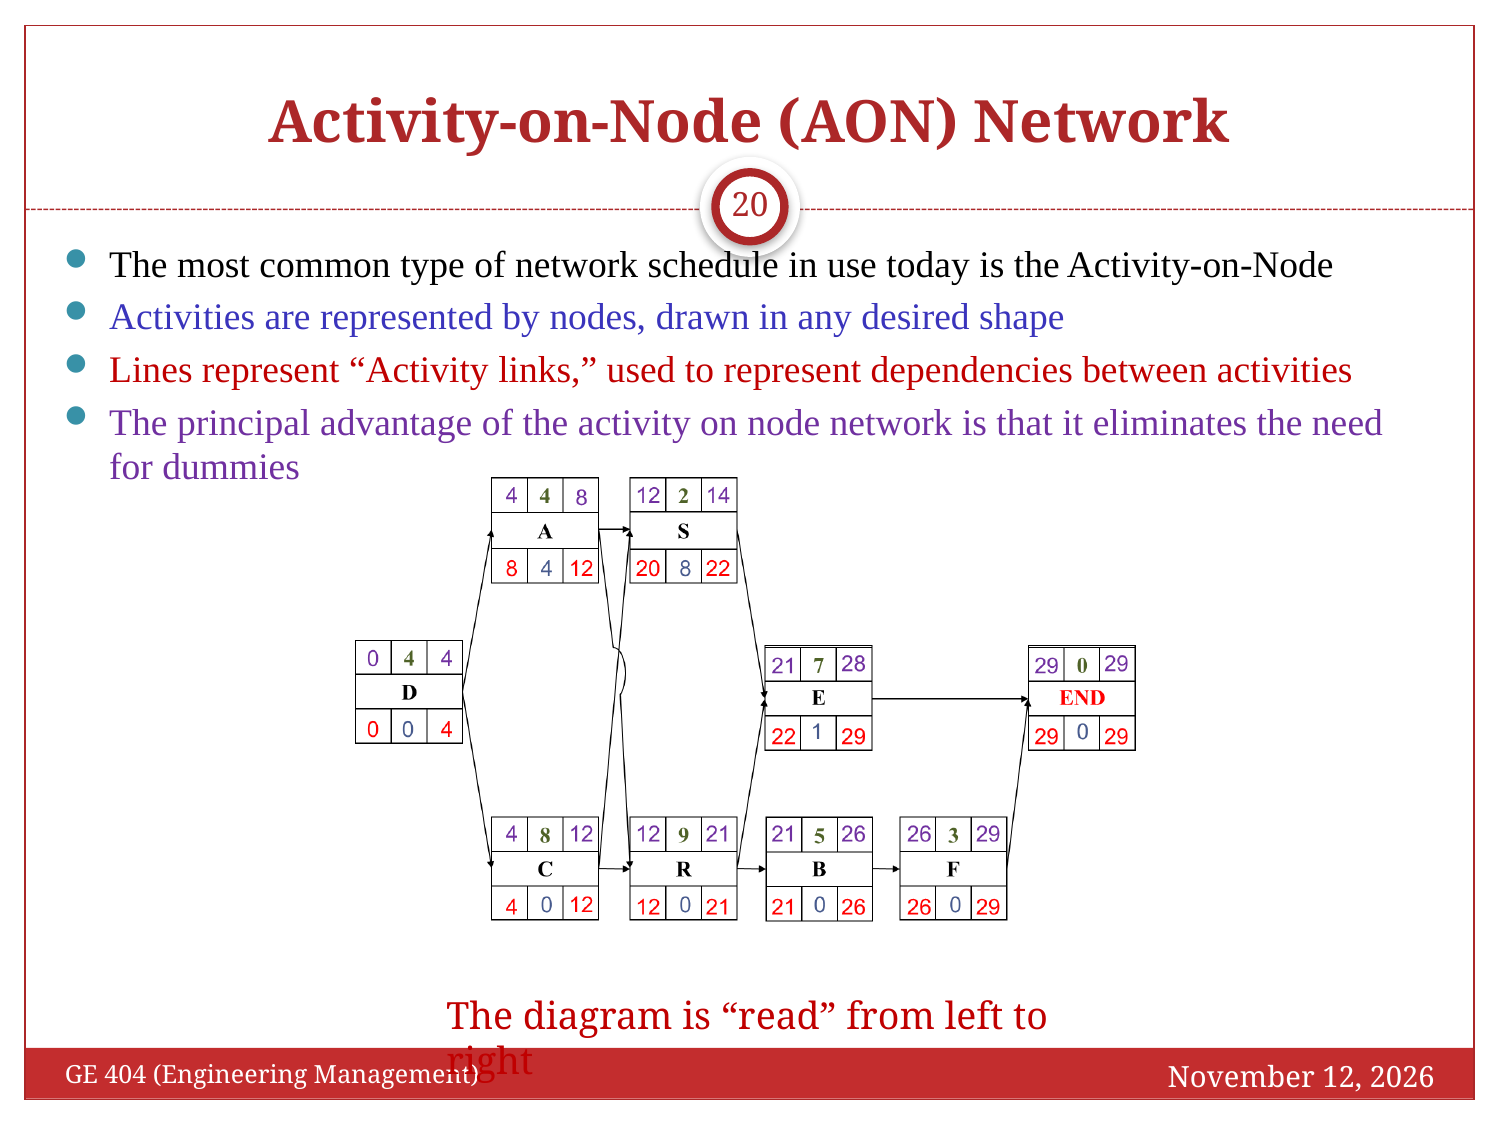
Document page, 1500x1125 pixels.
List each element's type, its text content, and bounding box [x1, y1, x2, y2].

footer GE 404 (Engineering Management) [50, 1051, 638, 1112]
title Activity-on-Node (AON) Network [49, 37, 1450, 162]
text_box The diagram is “read” from left to right [431, 984, 1144, 1090]
list The most common type of network schedule in use today is the Activity-on-Node Activities are represented by nodes, drawn in any desired shape Lines represent “Activity links,” used to represent dependencies between activities The principal advantage of the activity on node network is that it eliminates the need for dummies [49, 232, 1445, 983]
slide_number 20 [712, 169, 788, 232]
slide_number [950, 1050, 1450, 1111]
picture [353, 474, 1142, 934]
